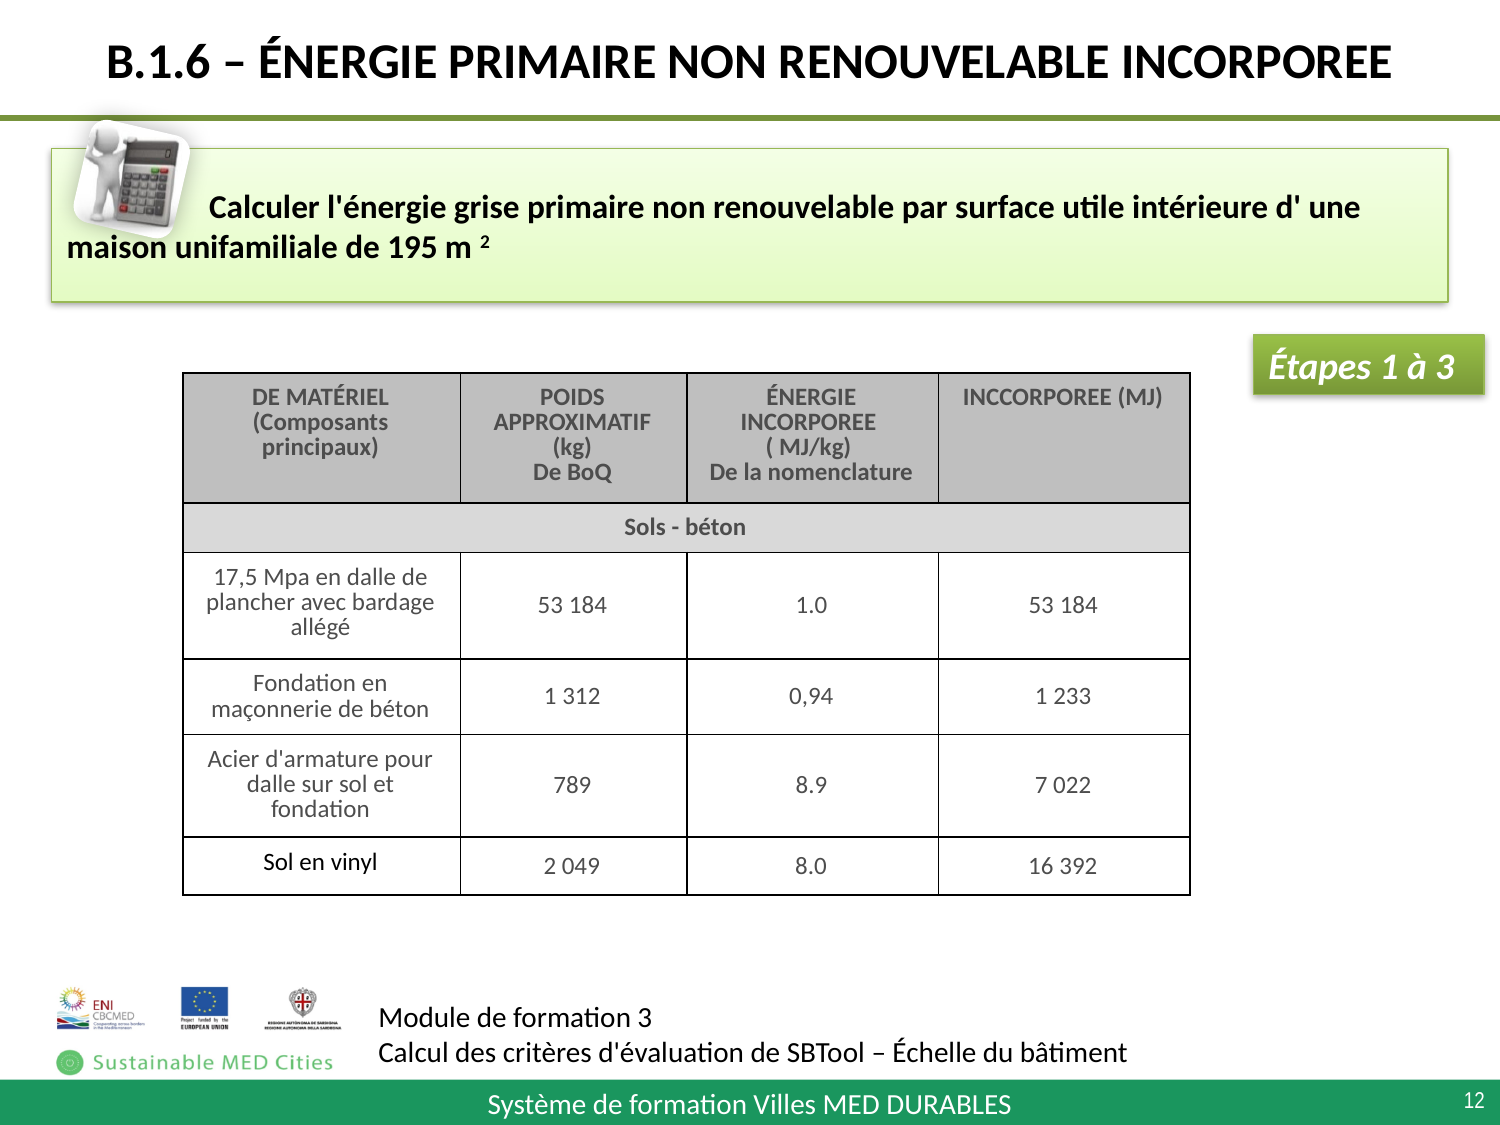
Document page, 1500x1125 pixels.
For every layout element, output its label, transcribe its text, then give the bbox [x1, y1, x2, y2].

table_cell 0,94 [688, 660, 938, 734]
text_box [51, 126, 1449, 303]
text_box Étapes 1 à 3 [1253, 334, 1485, 395]
table_cell Acier d'armature pour dalle sur sol et fondation [184, 735, 460, 836]
table_cell 789 [461, 735, 686, 836]
table_cell 8.0 [688, 838, 938, 894]
table_cell 17,5 Mpa en dalle de plancher avec bardage allégé [184, 553, 460, 658]
table_cell 1 312 [461, 660, 686, 734]
table_cell 2 049 [461, 838, 686, 894]
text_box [0, 972, 1500, 1125]
table_cell 8.9 [688, 735, 938, 836]
text_box [981, 117, 1012, 124]
title B.1.6 – ÉNERGIE PRIMAIRE NON RENOUVELABLE INCORPOREE [0, 0, 1500, 117]
table_header DE MATÉRIEL (Composants principaux) [184, 374, 460, 502]
table_cell Sols - béton [184, 504, 1189, 552]
table_cell Sol en vinyl [184, 838, 460, 894]
table_header POIDS APPROXIMATIF (kg) De BoQ [461, 374, 686, 502]
table_cell 1.0 [688, 553, 938, 658]
table_cell 7 022 [939, 735, 1189, 836]
table_cell Fondation en maçonnerie de béton [184, 660, 460, 734]
table_header ÉNERGIE INCORPOREE ( MJ/kg) De la nomenclature [688, 374, 938, 502]
table_cell 16 392 [939, 838, 1189, 894]
picture [93, 119, 136, 126]
table_cell 53 184 [461, 553, 686, 658]
table_cell 1 233 [939, 660, 1189, 734]
table_cell 53 184 [939, 553, 1189, 658]
table_header INCCORPOREE (MJ) [939, 374, 1189, 502]
